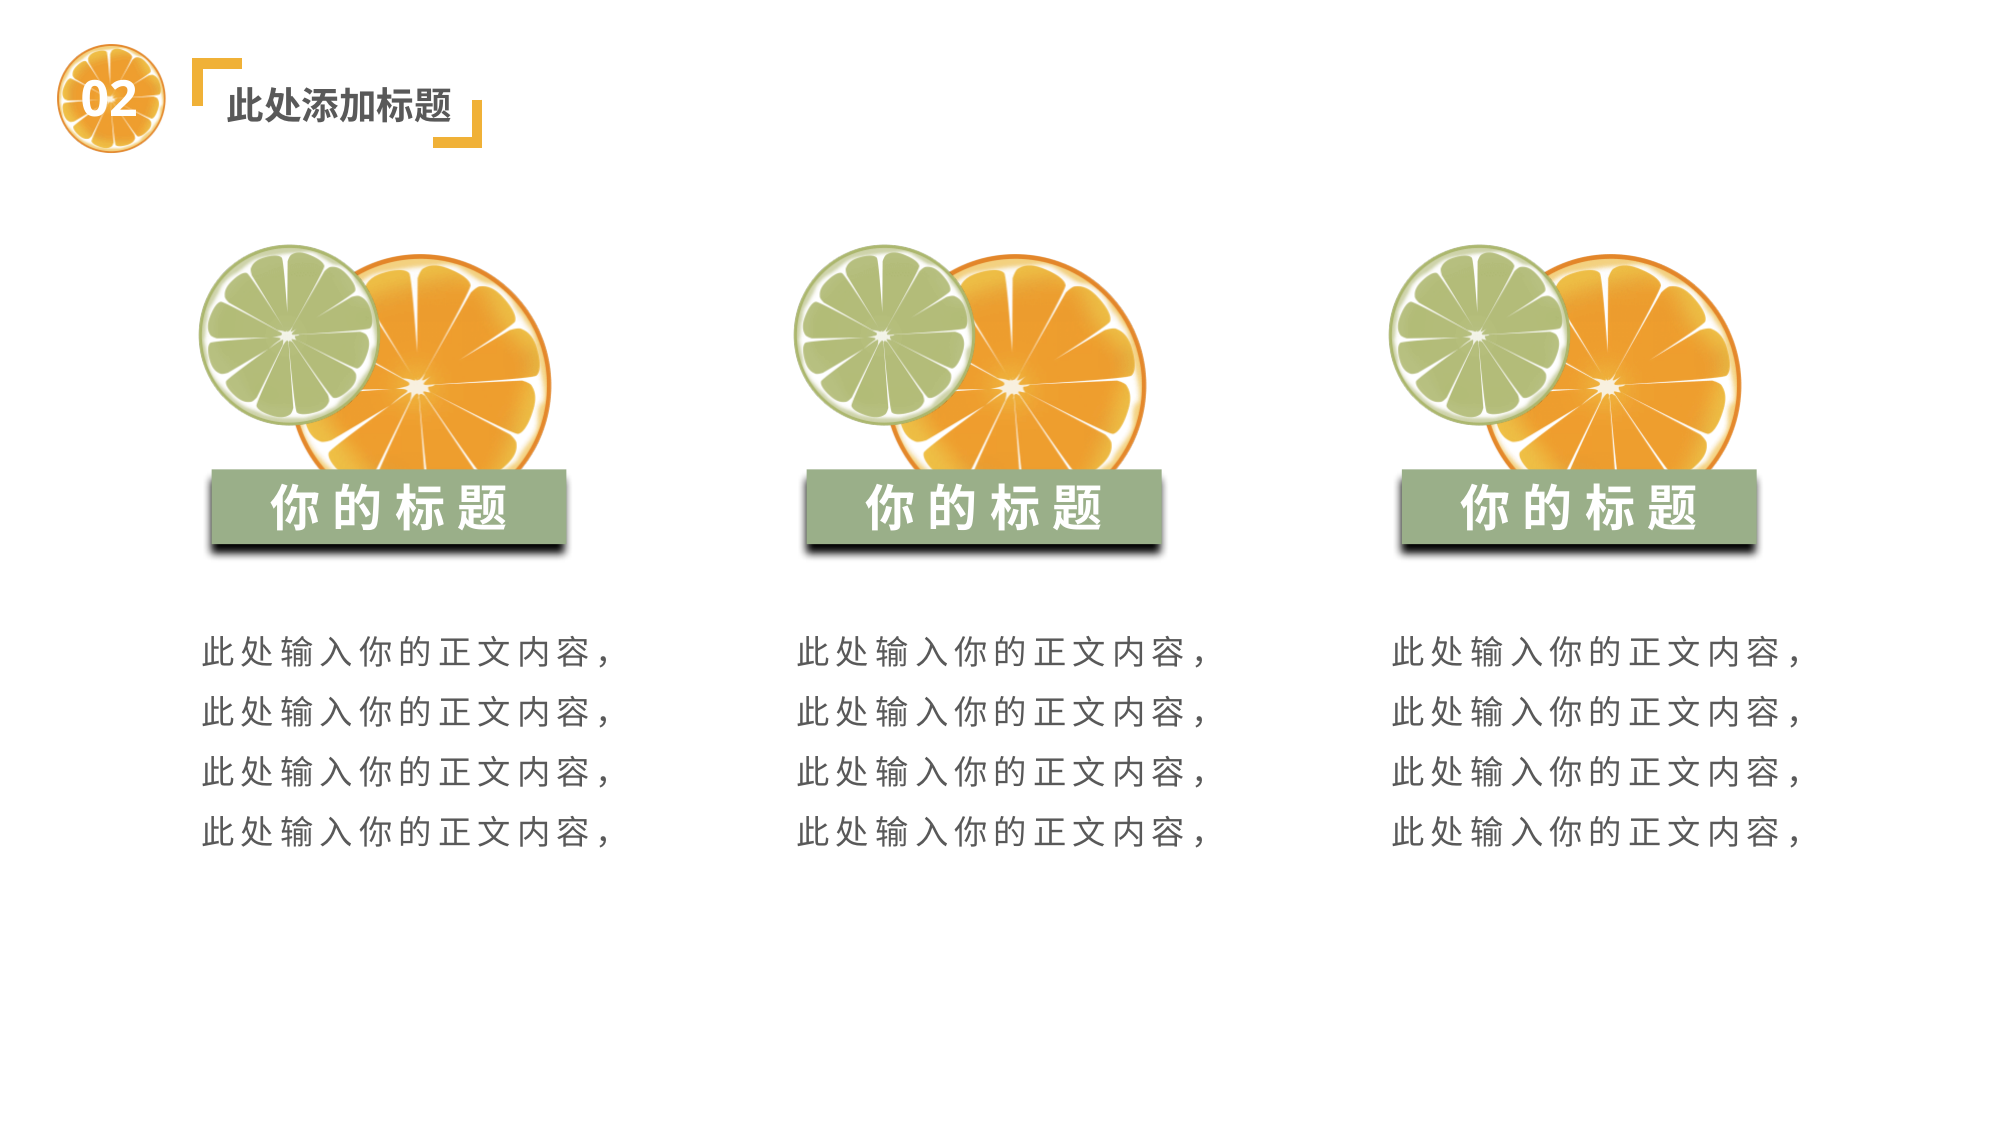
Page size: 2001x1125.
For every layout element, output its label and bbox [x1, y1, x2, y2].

text_box [781, 222, 1218, 862]
text_box [186, 222, 622, 862]
text_box [1376, 222, 1813, 862]
text_box [54, 44, 477, 156]
